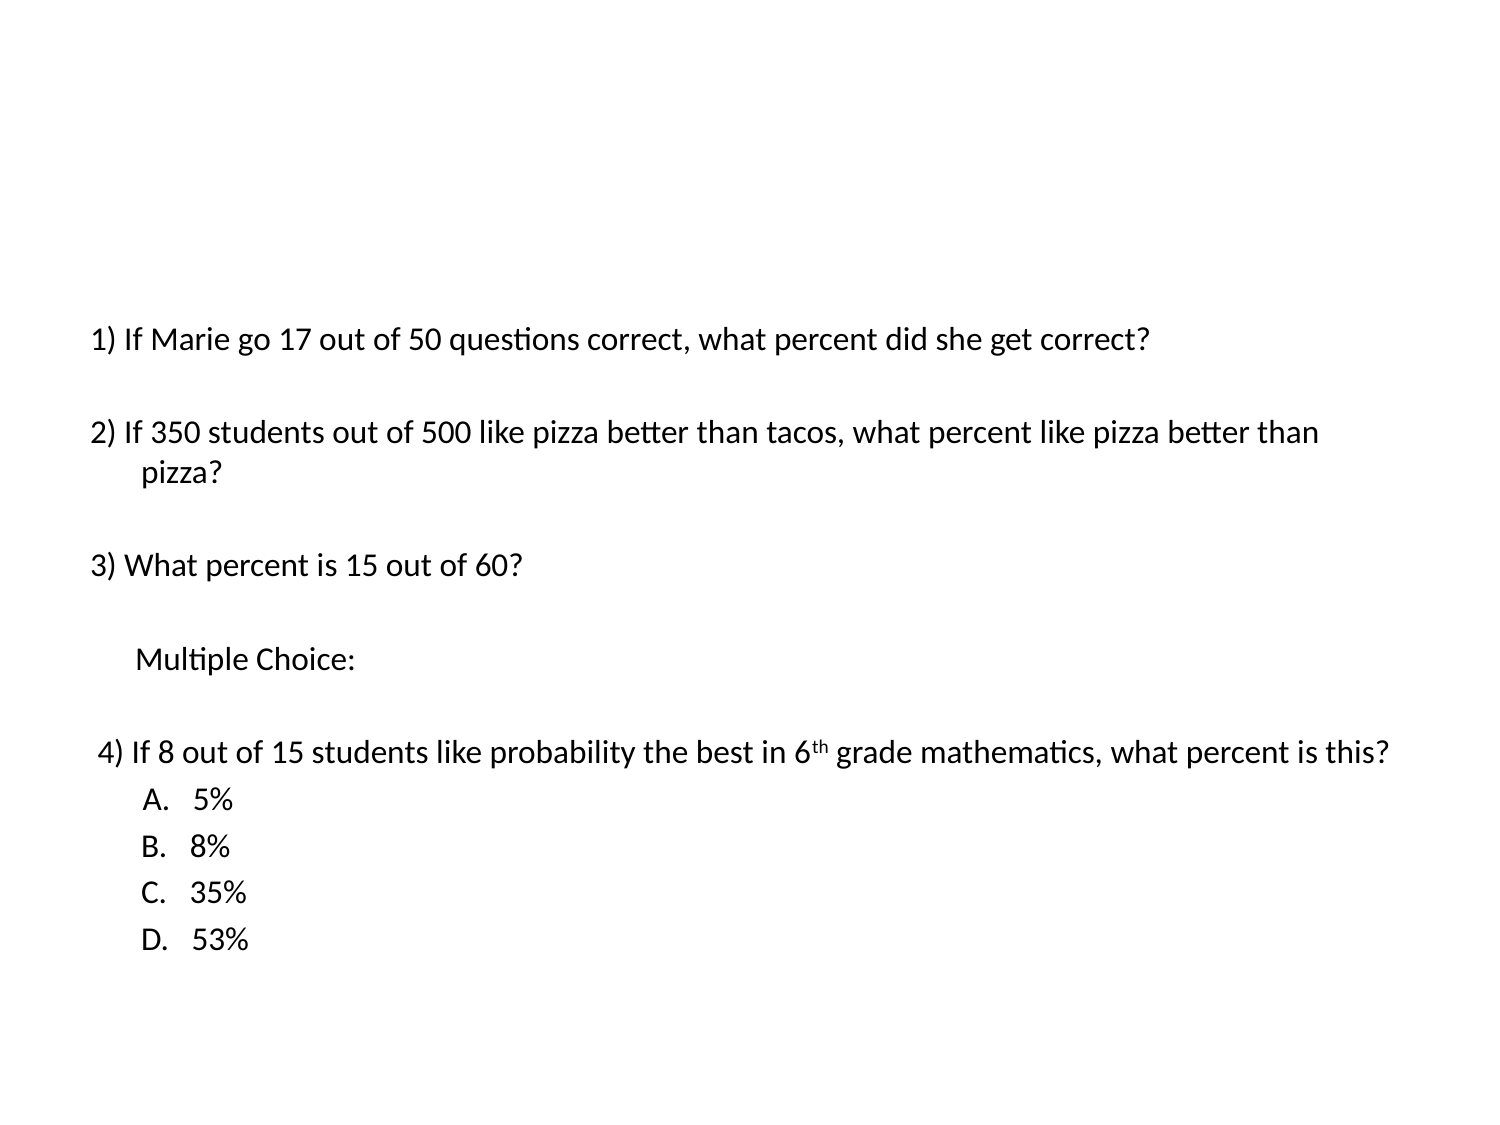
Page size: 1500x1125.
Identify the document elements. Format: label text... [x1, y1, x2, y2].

list 1) If Marie go 17 out of 50 questions correct, what percent did she get correct? 2) If 350 students out of 500 like pizza better than tacos, what percent like pizza better than pizza? 3) What percent is 15 out of 60? Multiple Choice: 4) If 8 out of 15 students like probability the best in 6th grade mathematics, what percent is this? A. 5% B. 8% C. 35% D. 53% [75, 262, 1425, 1005]
